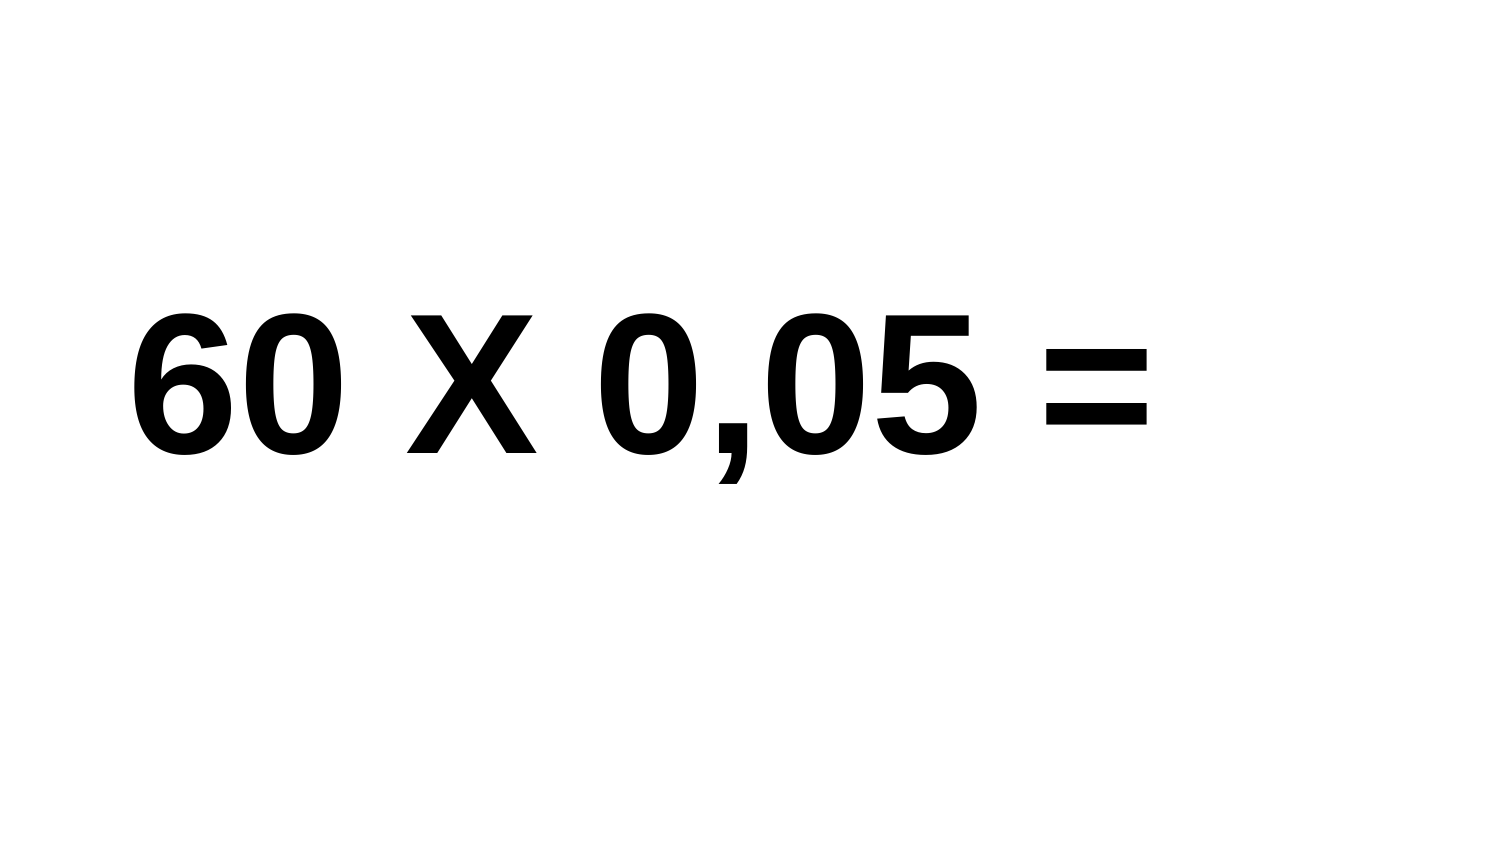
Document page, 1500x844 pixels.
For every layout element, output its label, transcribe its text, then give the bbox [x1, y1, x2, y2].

text_box 60 X 0,05 = [112, 318, 1388, 509]
